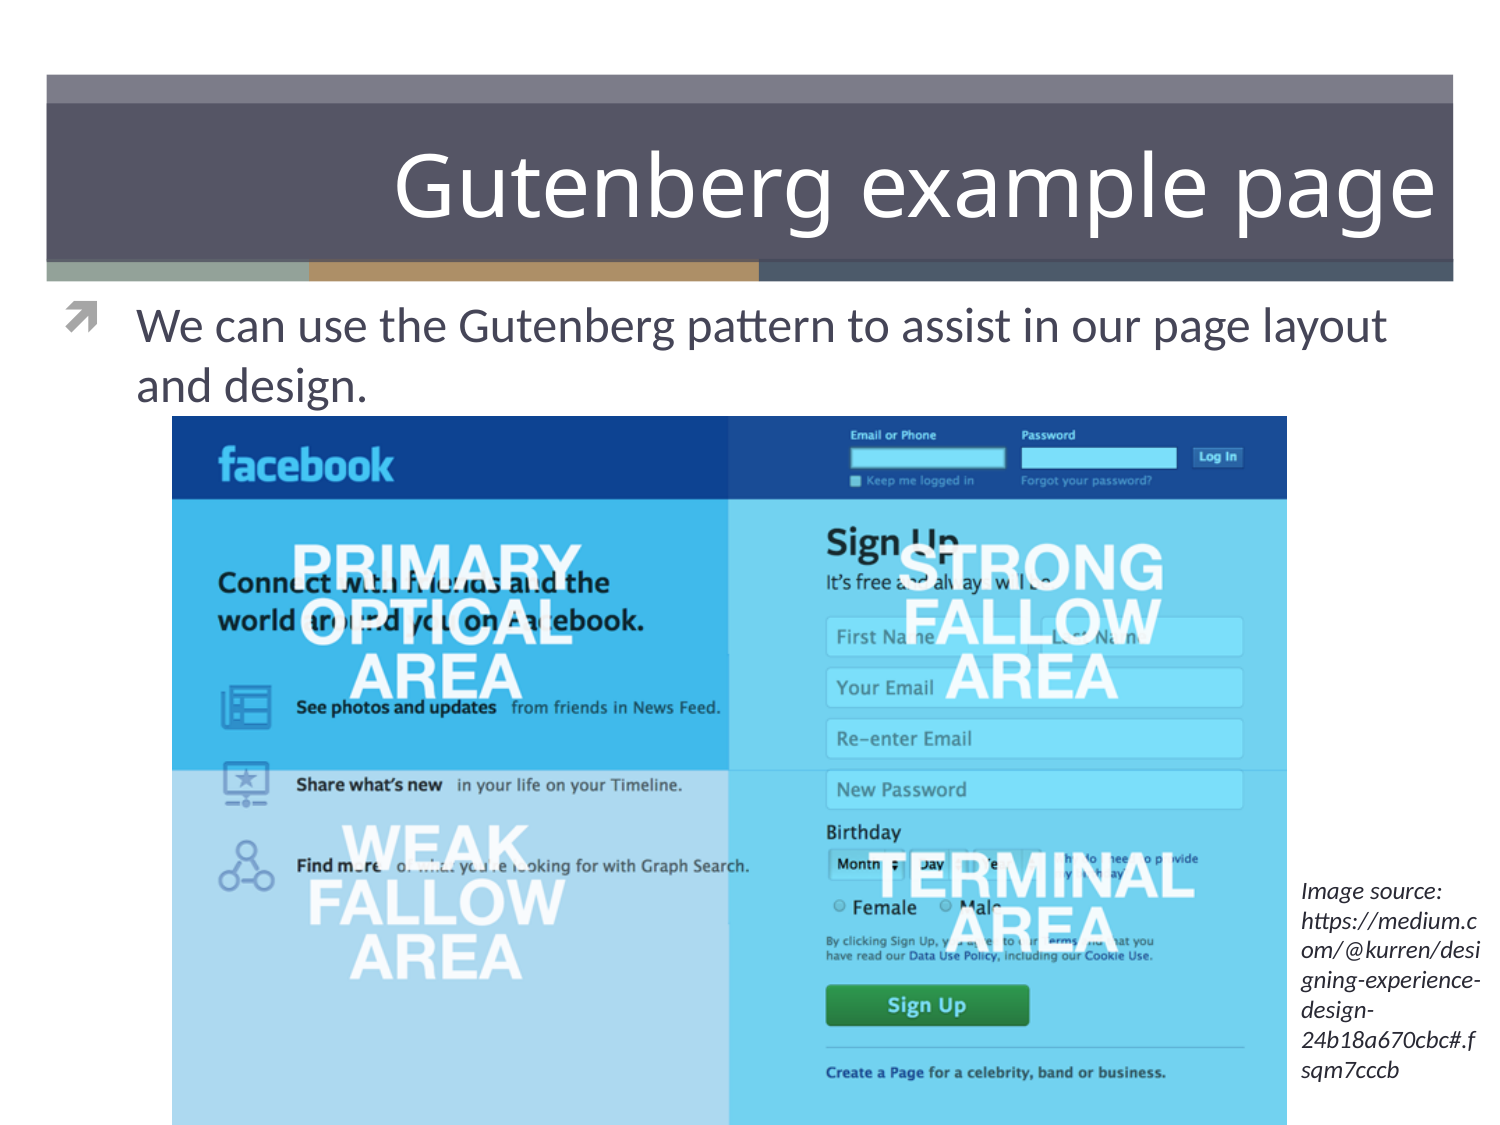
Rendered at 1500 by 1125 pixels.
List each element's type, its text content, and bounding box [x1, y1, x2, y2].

picture [172, 415, 1287, 1125]
list We can use the Gutenberg pattern to assist in our page layout and design. [46, 284, 1454, 1054]
text_box Image source: https://medium.com/@kurren/designing-experience-design-24b18a670cbc#.fsqm7cccb [1292, 866, 1500, 1092]
title Gutenberg example page [46, 103, 1454, 263]
